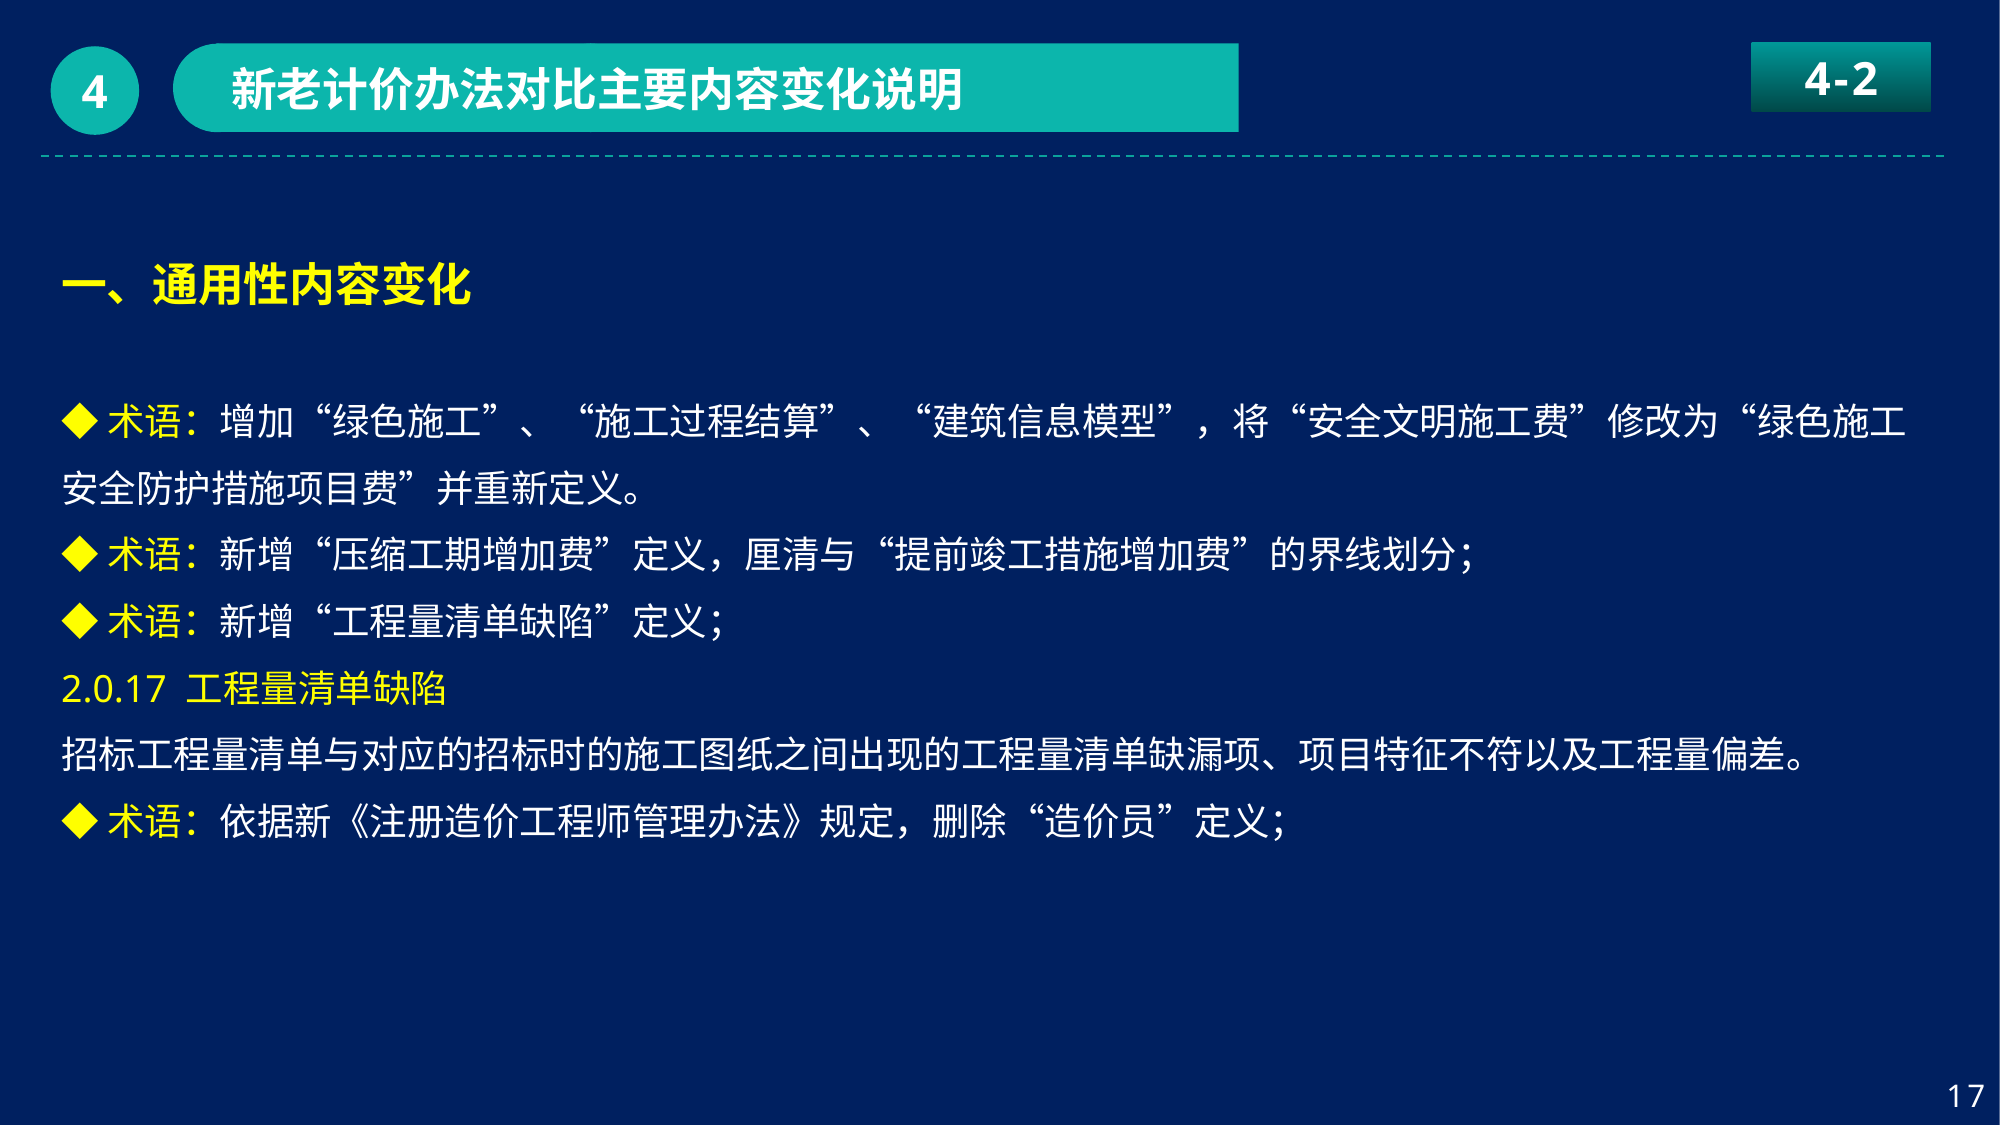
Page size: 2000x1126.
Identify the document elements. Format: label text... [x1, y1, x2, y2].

text_box 17 [1905, 1065, 2000, 1126]
text_box 一、通用性内容变化 ◆术语：增加“绿色施工”、“施工过程结算”、“建筑信息模型”，将“安全文明施工费”修改为“绿色施工安全防护措施项目费”并重新定义。 ◆术语：新增“压缩工期增加费”定义，厘清与“提前竣工措施增加费”的界线划分； ◆术语：新增“工程量清单缺陷”定义； 2.0.17 工程量清单缺陷 招标工程量清单与对应的招标时的施工图纸之间出现的工程量清单缺漏项、项目特征不符以及工程量偏差。 ◆术语：依据新《注册造价工程师管理办法》规定，删除“造价员”定义； [46, 236, 1951, 850]
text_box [40, 43, 1950, 157]
